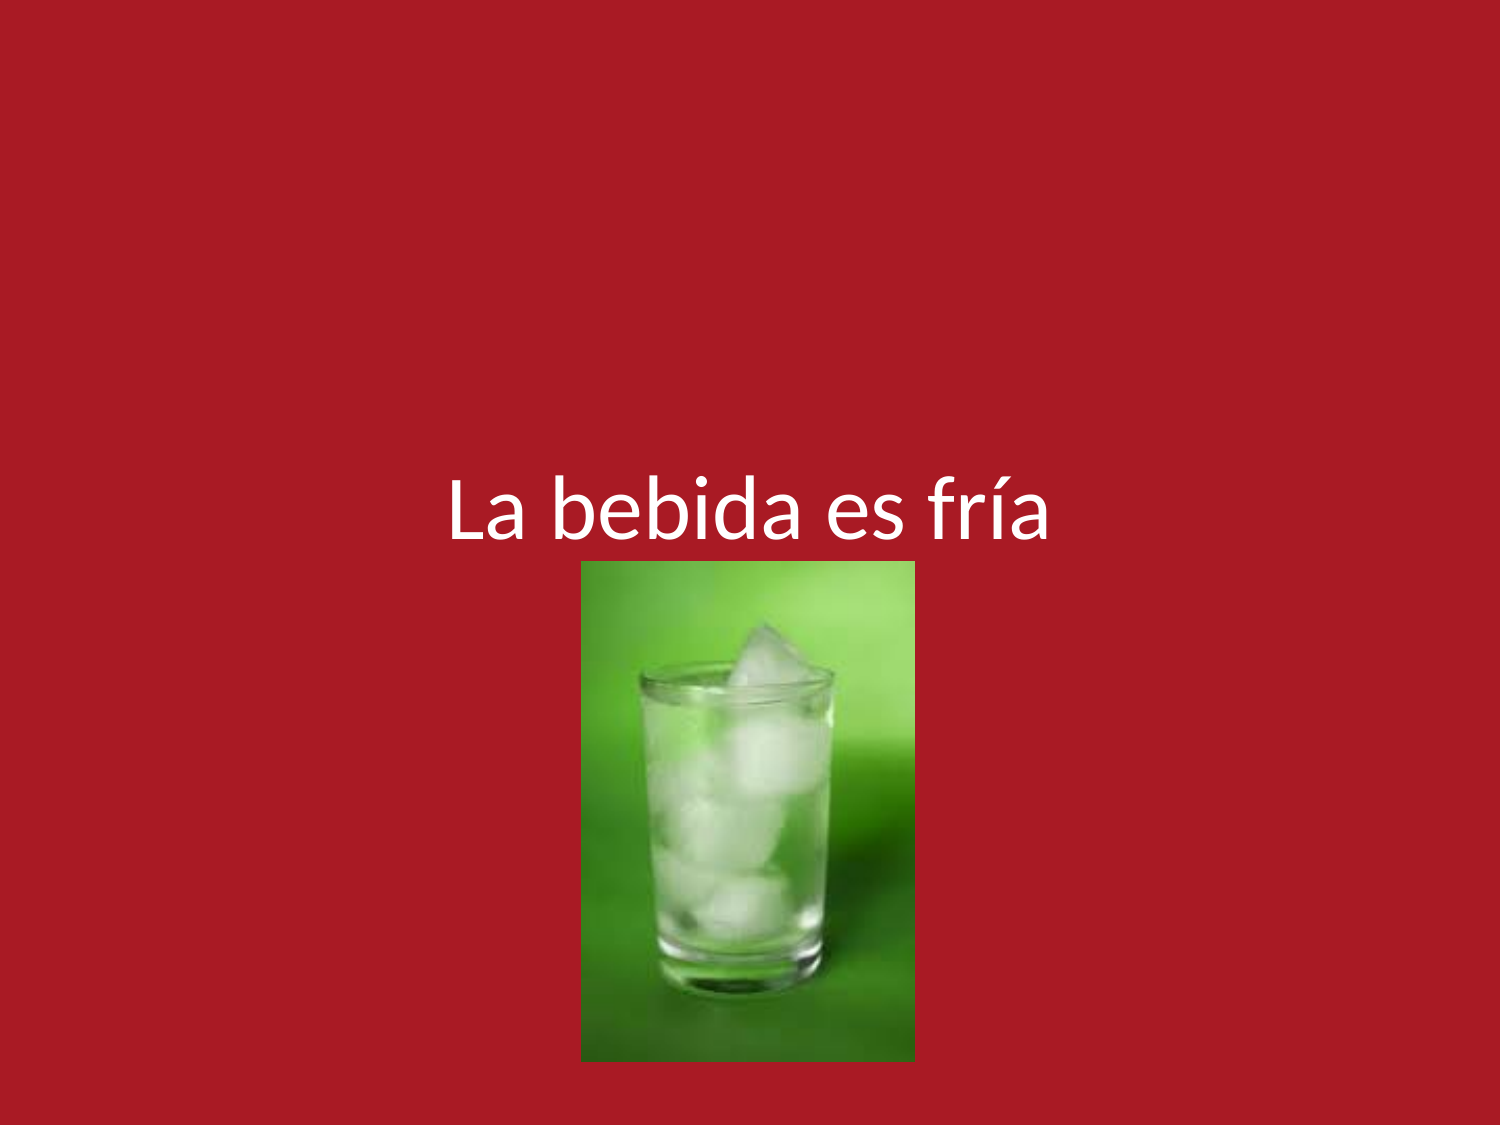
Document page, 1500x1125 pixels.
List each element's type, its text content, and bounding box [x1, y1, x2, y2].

title La bebida es fría [75, 45, 1425, 961]
picture [581, 561, 916, 1063]
